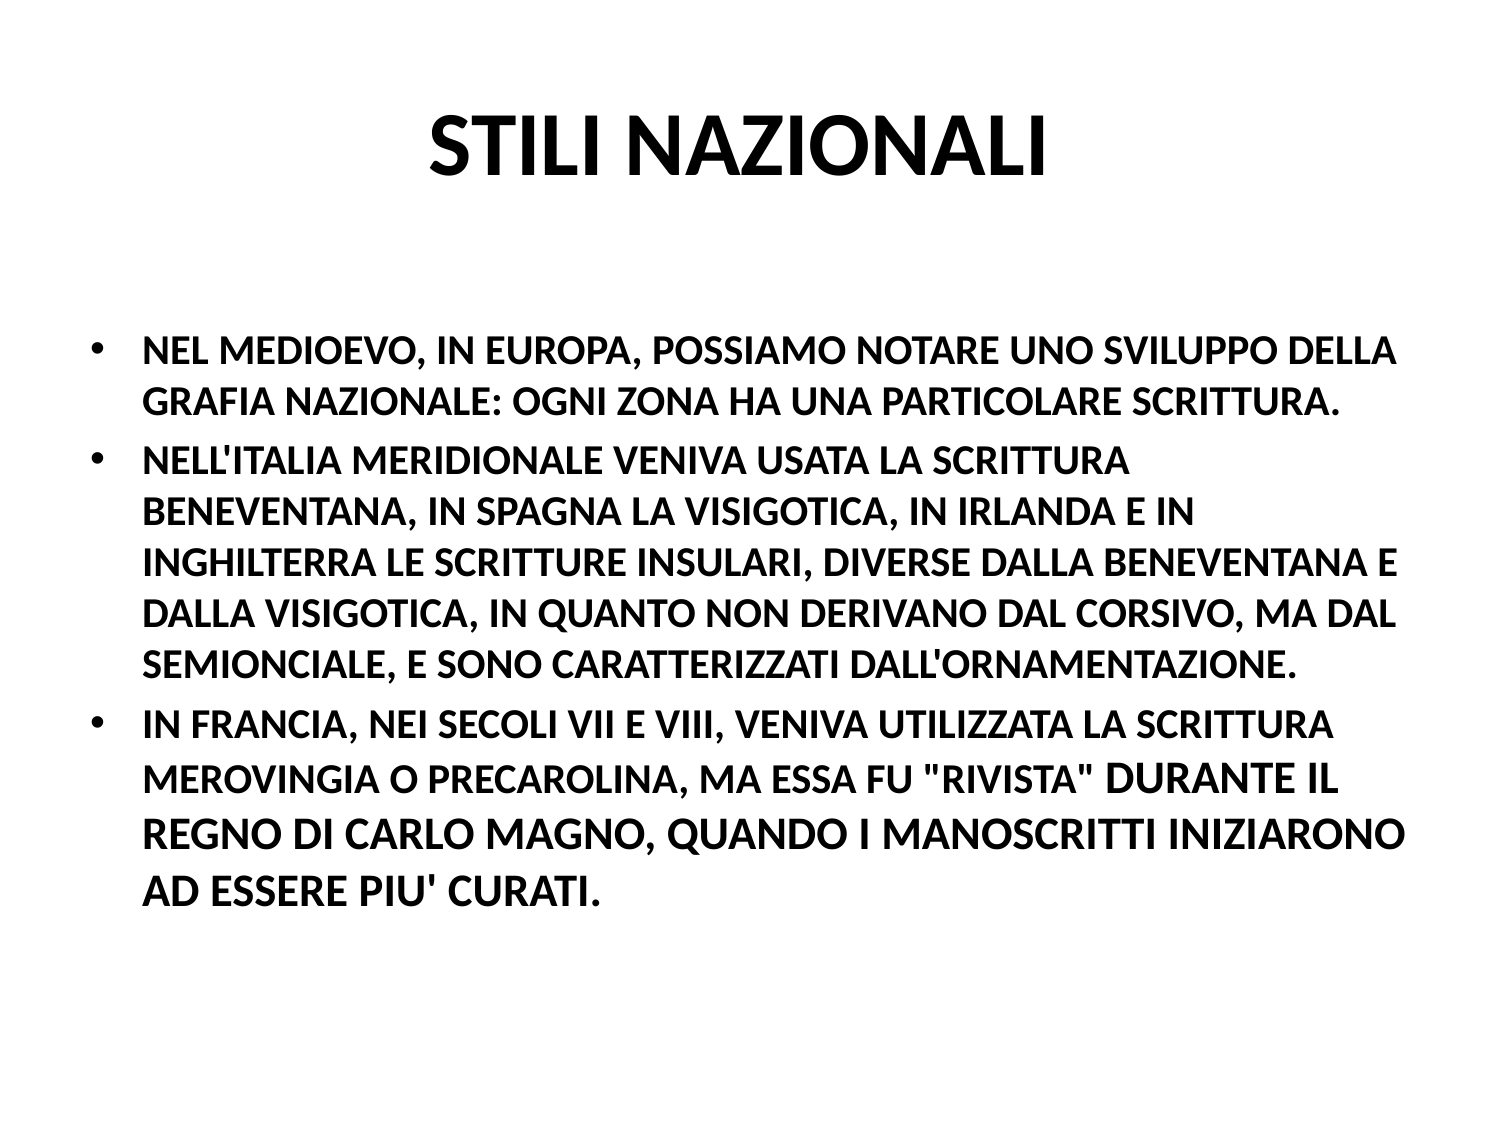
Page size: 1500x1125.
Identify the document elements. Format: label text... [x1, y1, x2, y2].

list NEL MEDIOEVO, IN EUROPA, POSSIAMO NOTARE UNO SVILUPPO DELLA GRAFIA NAZIONALE: OGNI ZONA HA UNA PARTICOLARE SCRITTURA. NELL'ITALIA MERIDIONALE VENIVA USATA LA SCRITTURA BENEVENTANA, IN SPAGNA LA VISIGOTICA, IN IRLANDA E IN INGHILTERRA LE SCRITTURE INSULARI, DIVERSE DALLA BENEVENTANA E DALLA VISIGOTICA, IN QUANTO NON DERIVANO DAL CORSIVO, MA DAL SEMIONCIALE, E SONO CARATTERIZZATI DALL'ORNAMENTAZIONE. IN FRANCIA, NEI SECOLI VII E VIII, VENIVA UTILIZZATA LA SCRITTURA MEROVINGIA O PRECAROLINA, MA ESSA FU "RIVISTA" DURANTE IL REGNO DI CARLO MAGNO, QUANDO I MANOSCRITTI INIZIARONO AD ESSERE PIU' CURATI. [75, 314, 1425, 1047]
title STILI NAZIONALI [75, 45, 1425, 233]
